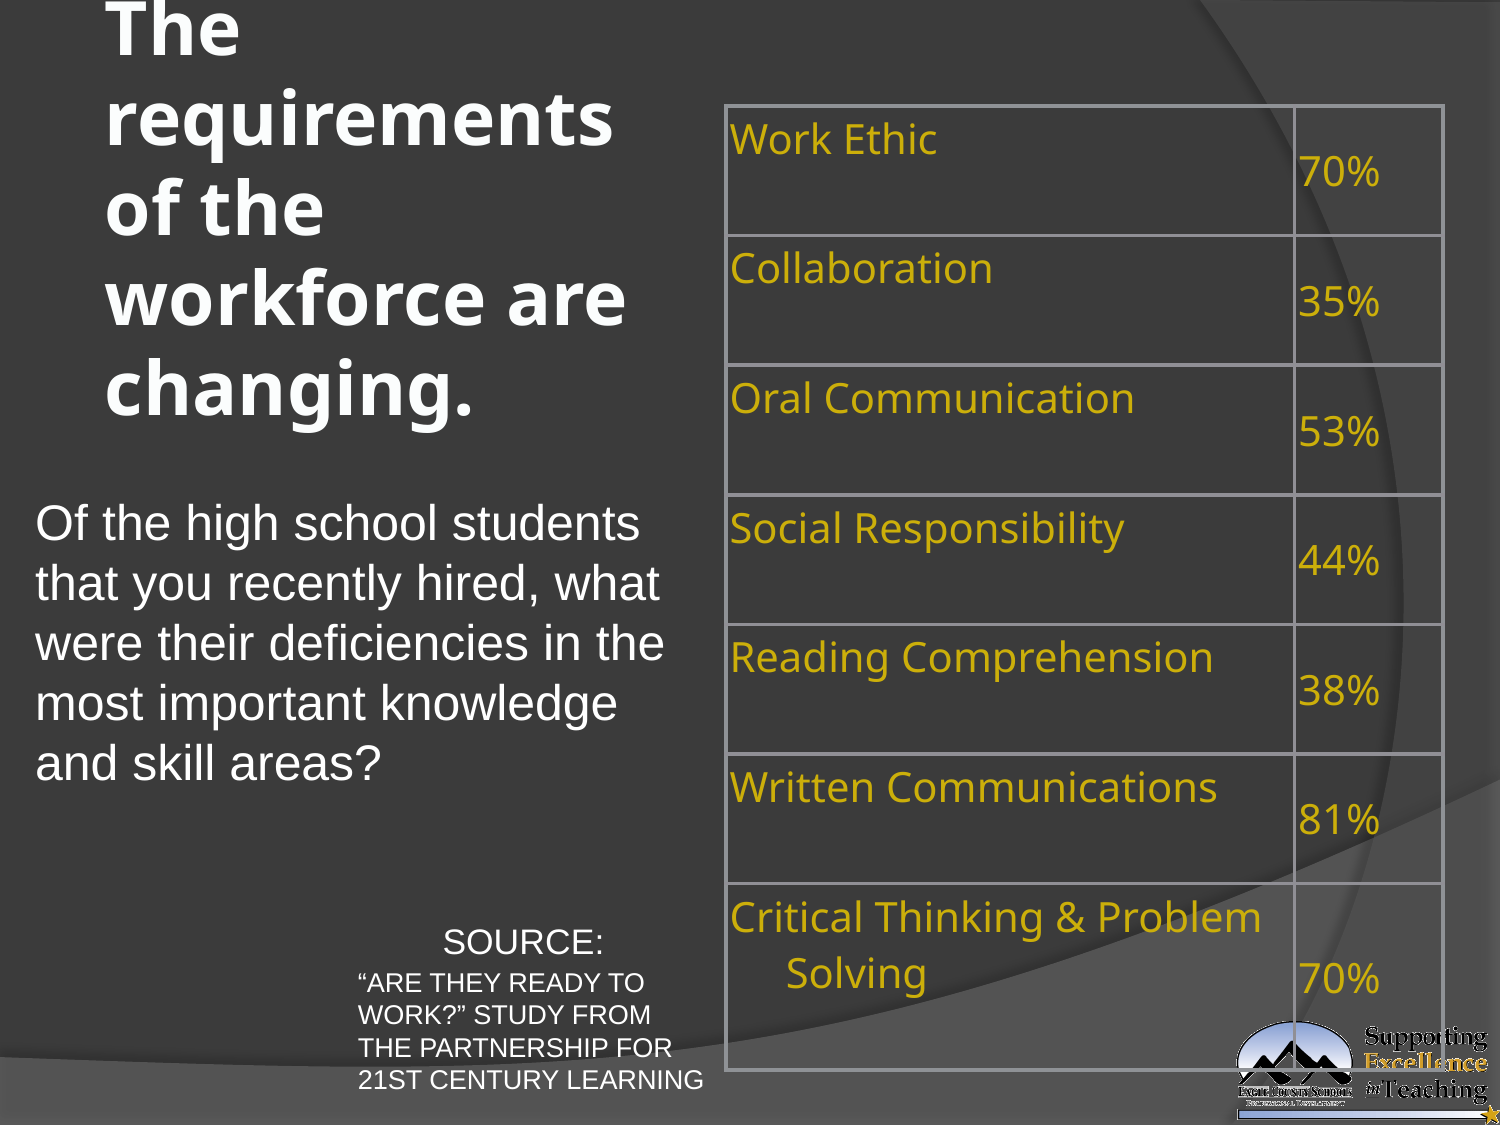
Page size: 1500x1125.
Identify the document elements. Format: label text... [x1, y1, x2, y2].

table_cell 70% [1296, 885, 1441, 1068]
table_header Work Ethic [728, 108, 1293, 234]
table_cell 81% [1296, 756, 1441, 882]
picture [1236, 1020, 1500, 1125]
text_box Of the high school students that you recently hired, what were their deficiencies in the most important knowledge and skill areas? [35, 343, 688, 938]
text_box The requirements of the workforce are changing. [50, 64, 689, 347]
table_cell Collaboration [728, 237, 1293, 363]
text_box “ARE THEY READY TO WORK?” STUDY FROM THE PARTNERSHIP FOR 21ST CENTURY LEARNING [357, 960, 711, 1100]
table_cell 35% [1296, 237, 1441, 363]
table_cell Oral Communication [728, 367, 1293, 493]
table_cell Critical Thinking & Problem Solving [728, 885, 1293, 1068]
table_cell 38% [1296, 626, 1441, 752]
table_header 70% [1296, 108, 1441, 234]
table_cell 44% [1296, 497, 1441, 623]
table_cell 53% [1296, 367, 1441, 493]
text_box SOURCE: [442, 919, 615, 960]
table_cell Social Responsibility [728, 497, 1293, 623]
table_cell Reading Comprehension [728, 626, 1293, 752]
table_cell Written Communications [728, 756, 1293, 882]
